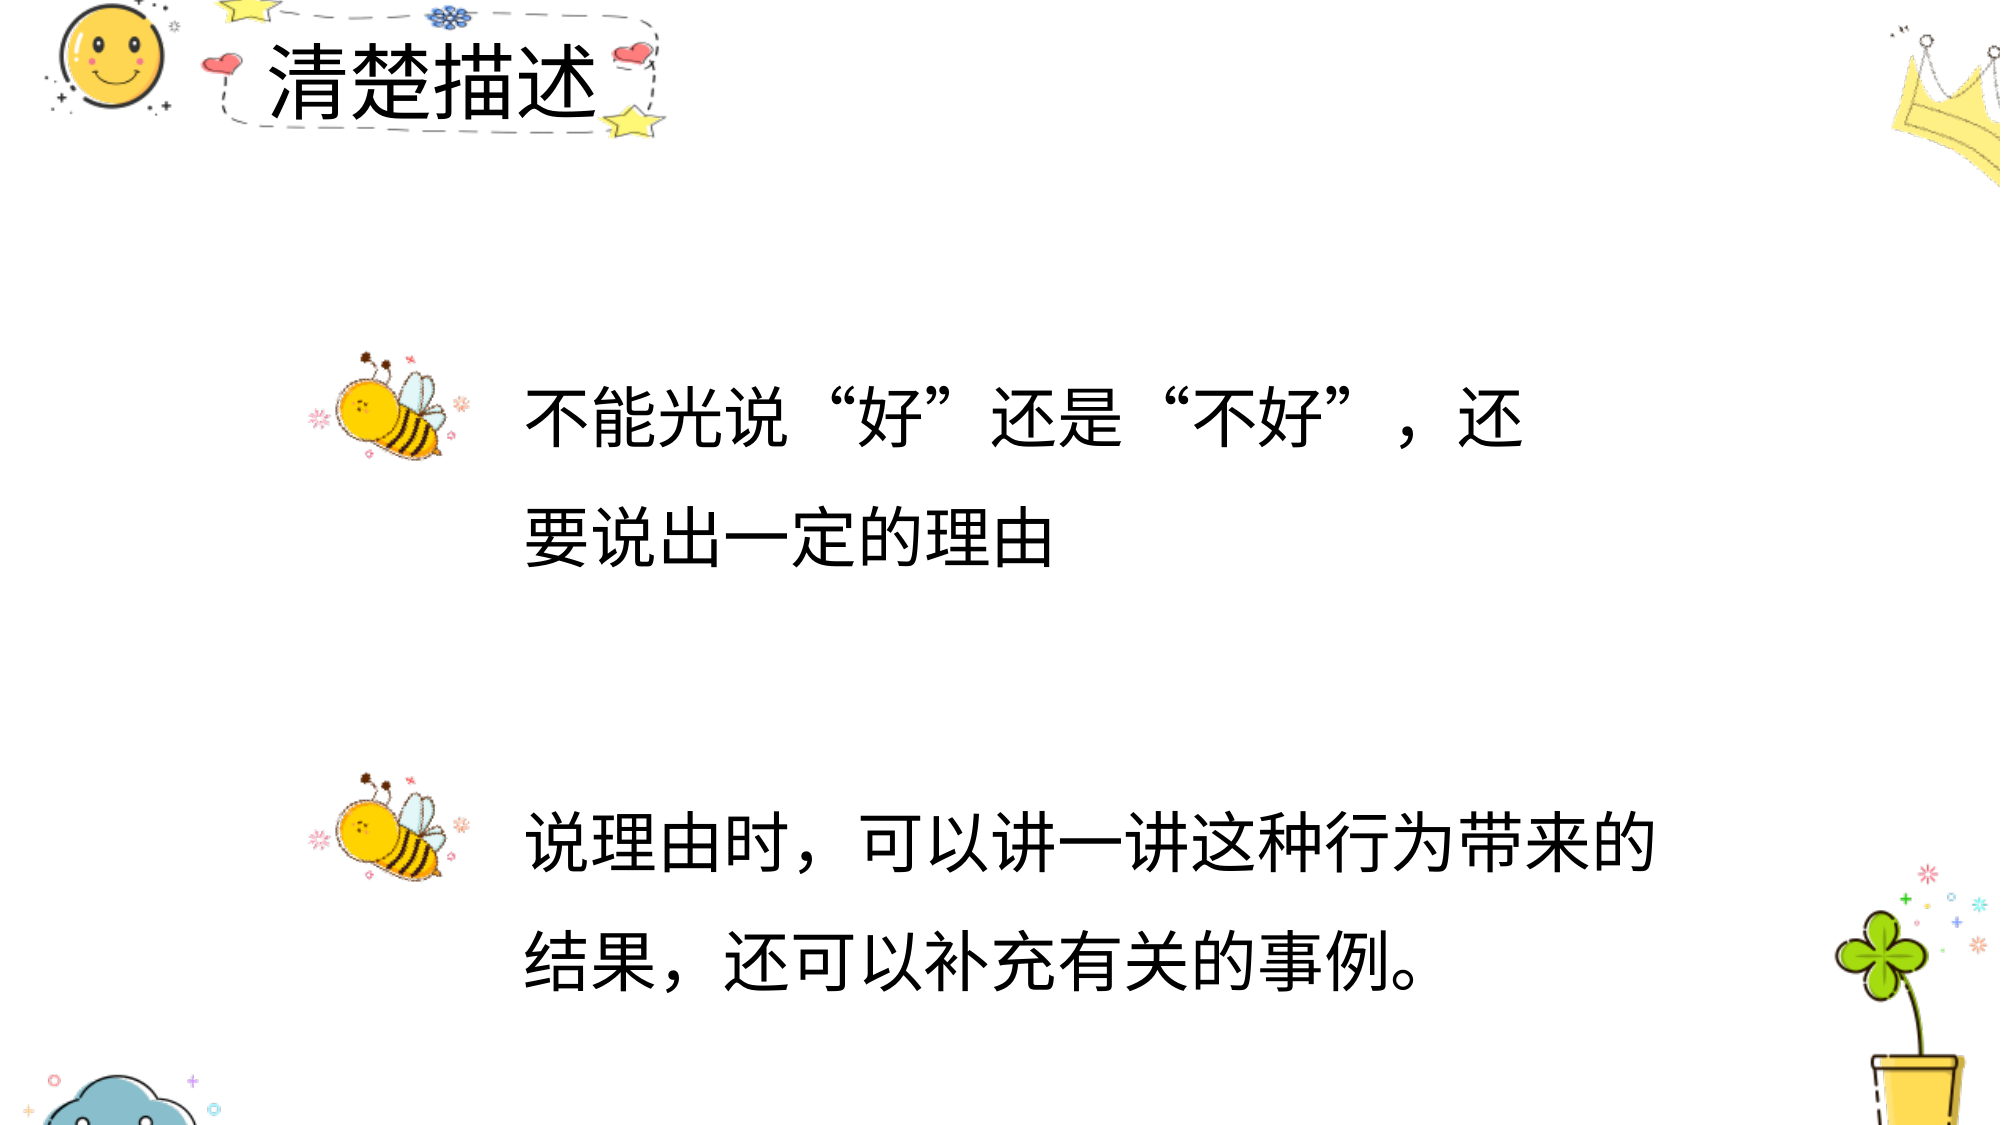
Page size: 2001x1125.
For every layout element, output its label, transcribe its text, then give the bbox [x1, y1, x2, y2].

picture [276, 711, 509, 943]
picture [0, 1014, 244, 1125]
text_box 不能光说“好”还是“不好”，还要说出一定的理由 [508, 328, 1591, 584]
picture [1707, 809, 2000, 1125]
text_box 说理由时，可以讲一讲这种行为带来的结果，还可以补充有关的事例。 [508, 752, 1712, 1008]
picture [1763, 0, 2000, 307]
picture [276, 290, 508, 522]
picture [34, 0, 698, 159]
